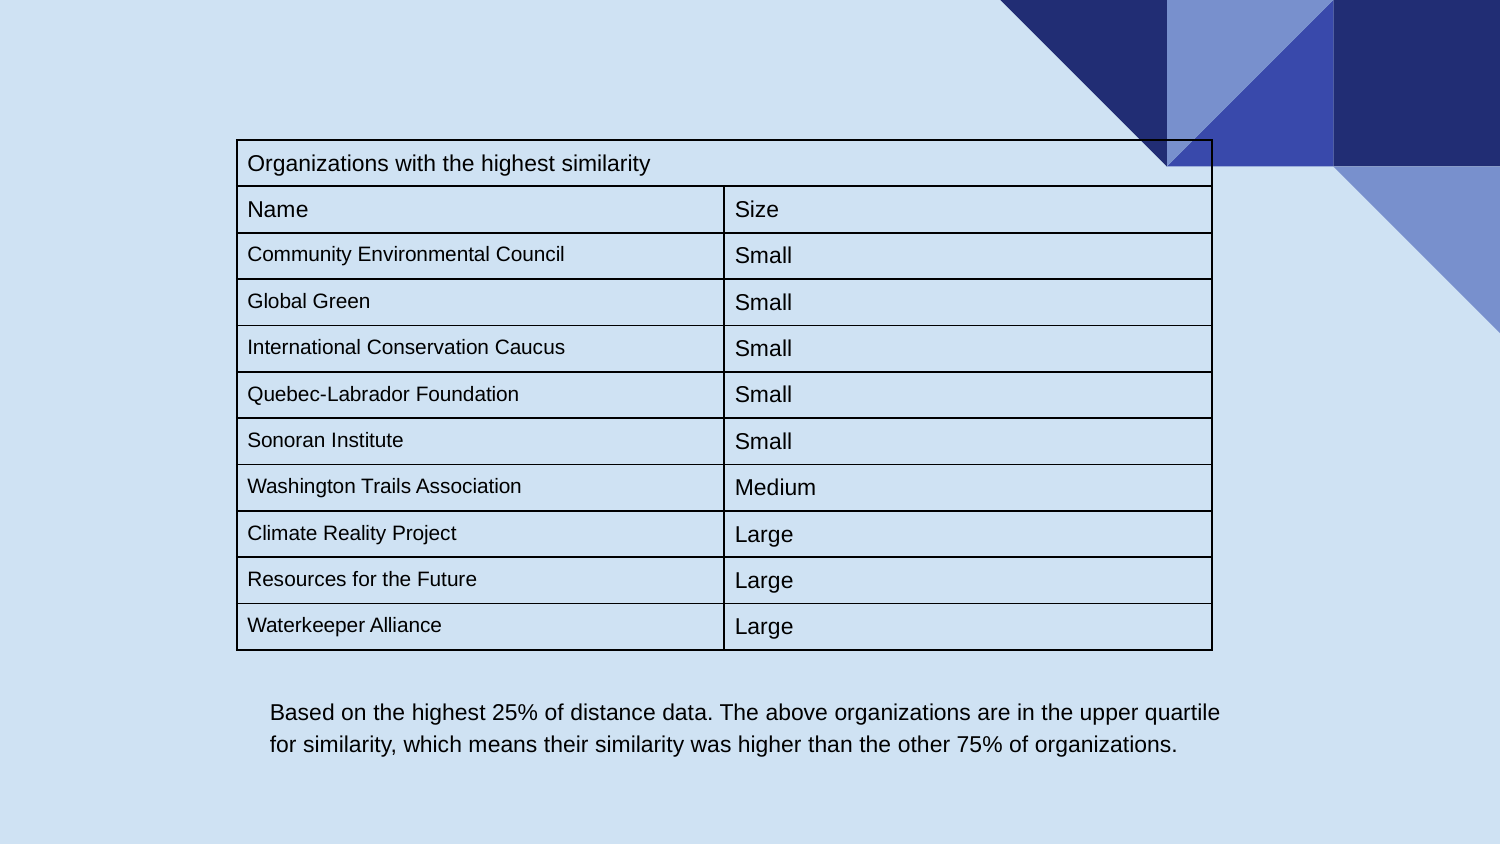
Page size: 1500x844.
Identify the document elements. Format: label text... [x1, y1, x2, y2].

table_cell Washington Trails Association [238, 465, 723, 510]
table_cell Large [725, 604, 1211, 649]
table_cell Large [725, 512, 1211, 556]
table_cell Sonoran Institute [238, 419, 723, 464]
table_header Organizations with the highest similarity [238, 141, 1211, 185]
table_cell Waterkeeper Alliance [238, 604, 723, 649]
table_cell Small [725, 419, 1211, 464]
table_cell Climate Reality Project [238, 512, 723, 556]
table_cell Resources for the Future [238, 558, 723, 603]
table_cell Medium [725, 465, 1211, 510]
table_cell Size [725, 187, 1211, 232]
table_cell Global Green [238, 280, 723, 325]
text_box Based on the highest 25% of distance data. The above organizations are in the upper quartile for similarity, which means their similarity was higher than the other 75% of organizations. [254, 678, 1246, 772]
table_cell Quebec-Labrador Foundation [238, 373, 723, 417]
table_cell Large [725, 558, 1211, 603]
table_cell International Conservation Caucus [238, 326, 723, 371]
table_cell Small [725, 326, 1211, 371]
table_cell Small [725, 280, 1211, 325]
table_cell Community Environmental Council [238, 234, 723, 278]
table_cell Small [725, 373, 1211, 417]
table_cell Small [725, 234, 1211, 278]
table_cell Name [238, 187, 723, 232]
